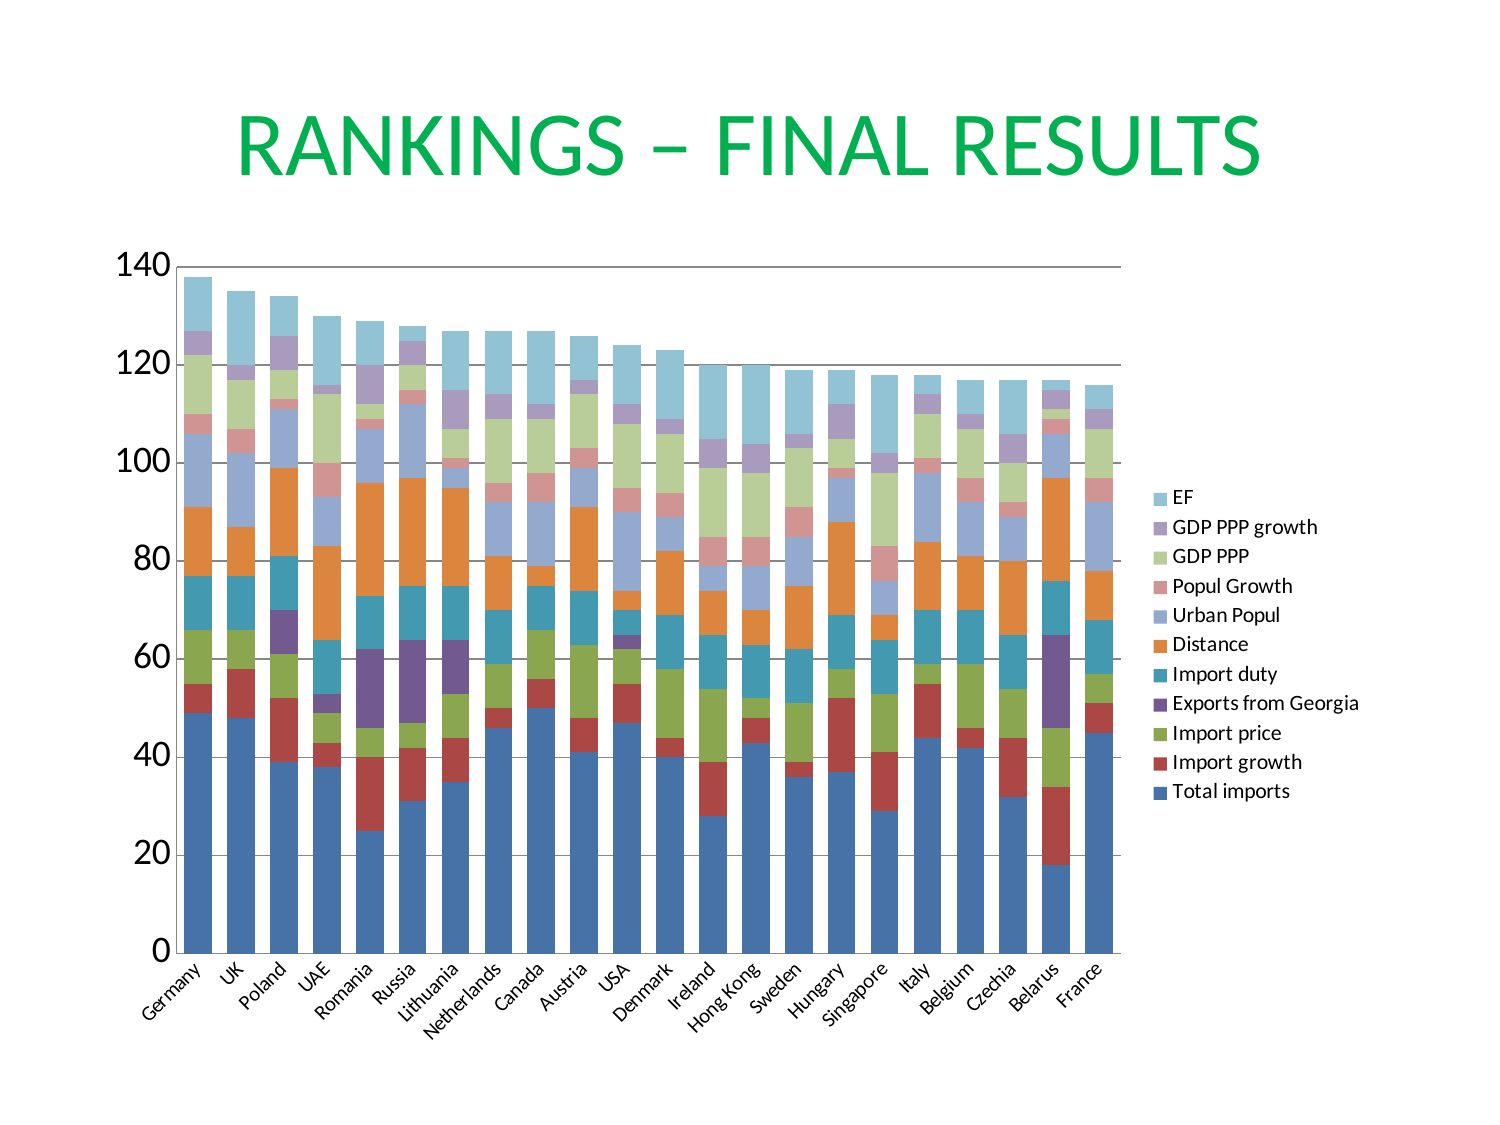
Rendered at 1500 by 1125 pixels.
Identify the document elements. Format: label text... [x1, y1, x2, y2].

chart [88, 231, 1381, 1062]
title RANKINGS – FINAL RESULTS [75, 45, 1425, 233]
